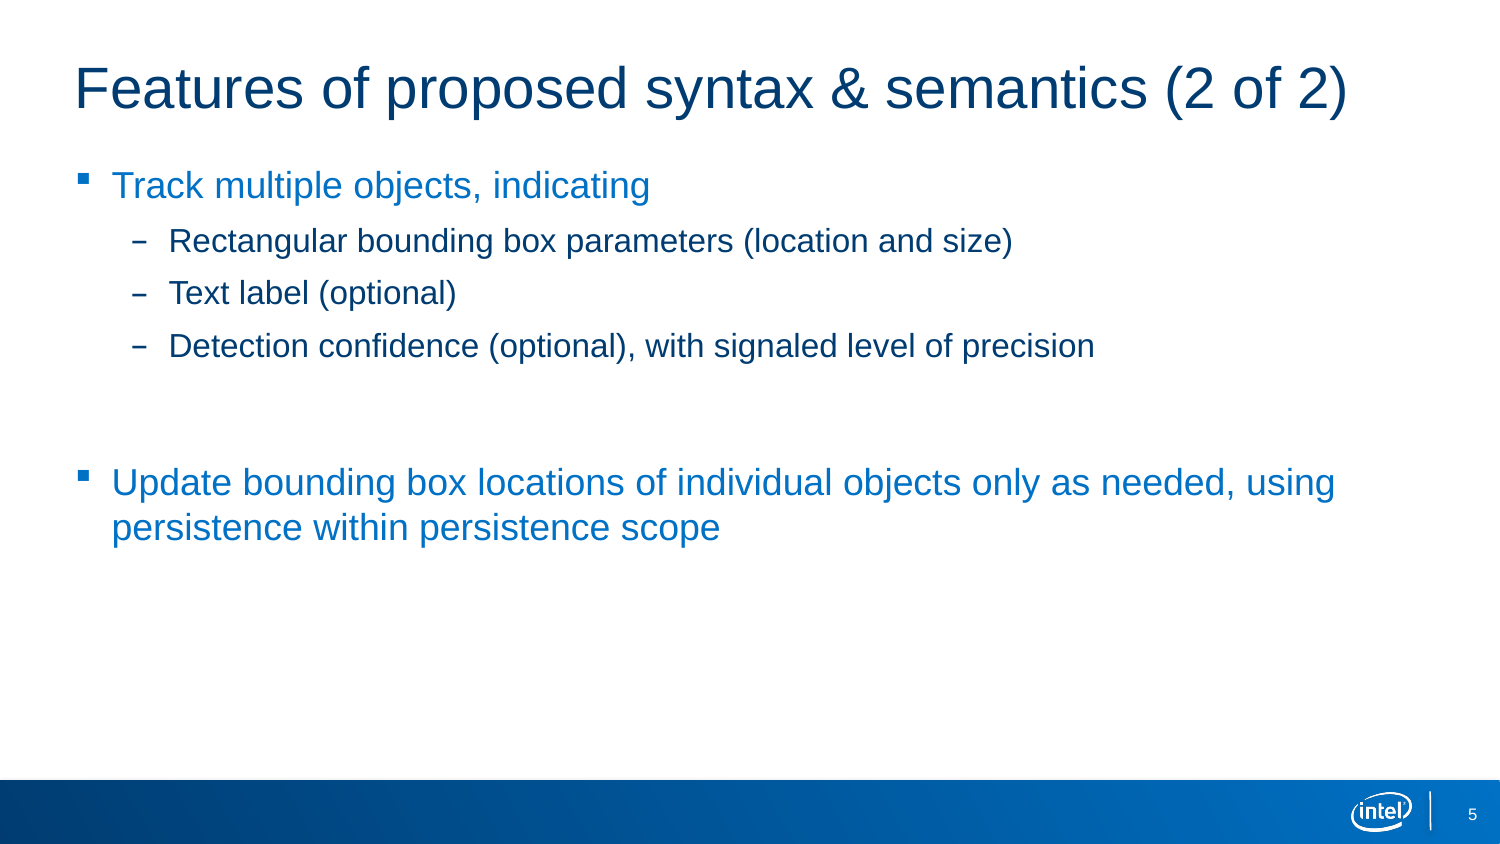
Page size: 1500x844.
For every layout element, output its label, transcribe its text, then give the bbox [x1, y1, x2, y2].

slide_number 5 [1127, 791, 1478, 837]
title Features of proposed syntax & semantics (2 of 2) [74, 50, 1425, 161]
list Track multiple objects, indicating Rectangular bounding box parameters (location and size) Text label (optional) Detection confidence (optional), with signaled level of precision Update bounding box locations of individual objects only as needed, using persistence within persistence scope [74, 161, 1425, 760]
